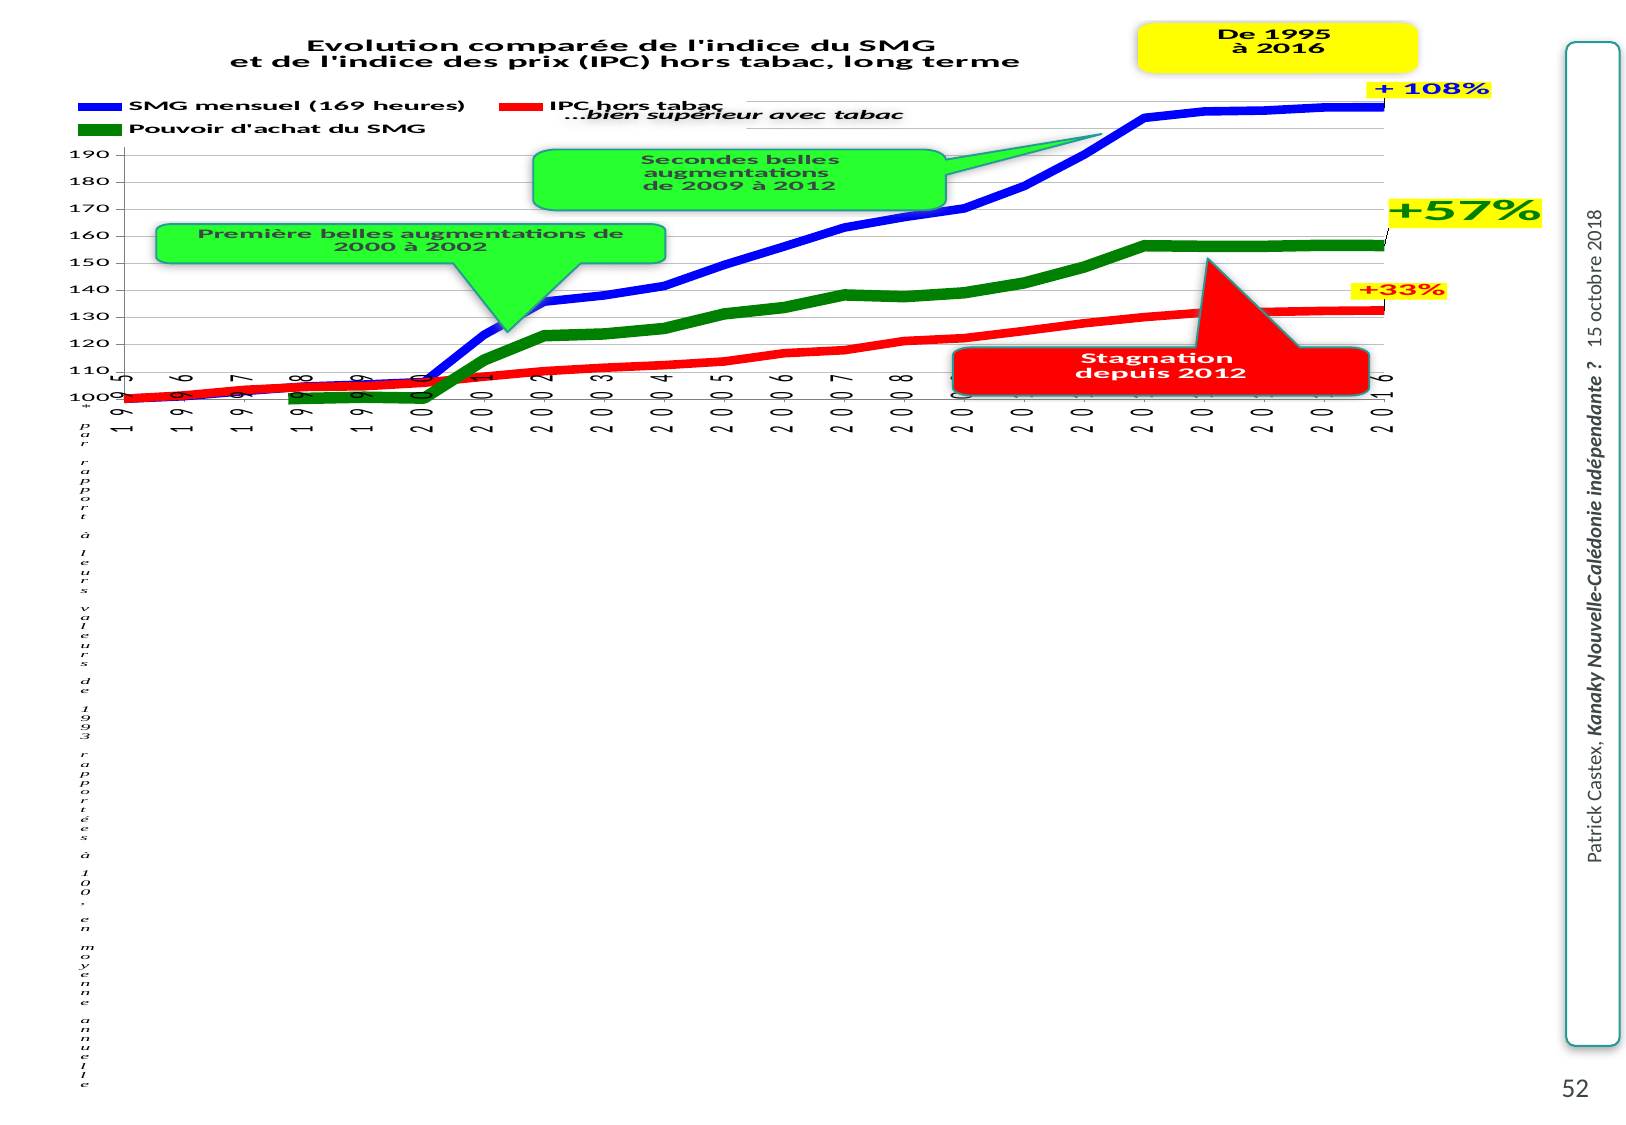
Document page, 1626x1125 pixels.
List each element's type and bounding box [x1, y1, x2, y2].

chart [29, 20, 1543, 1088]
